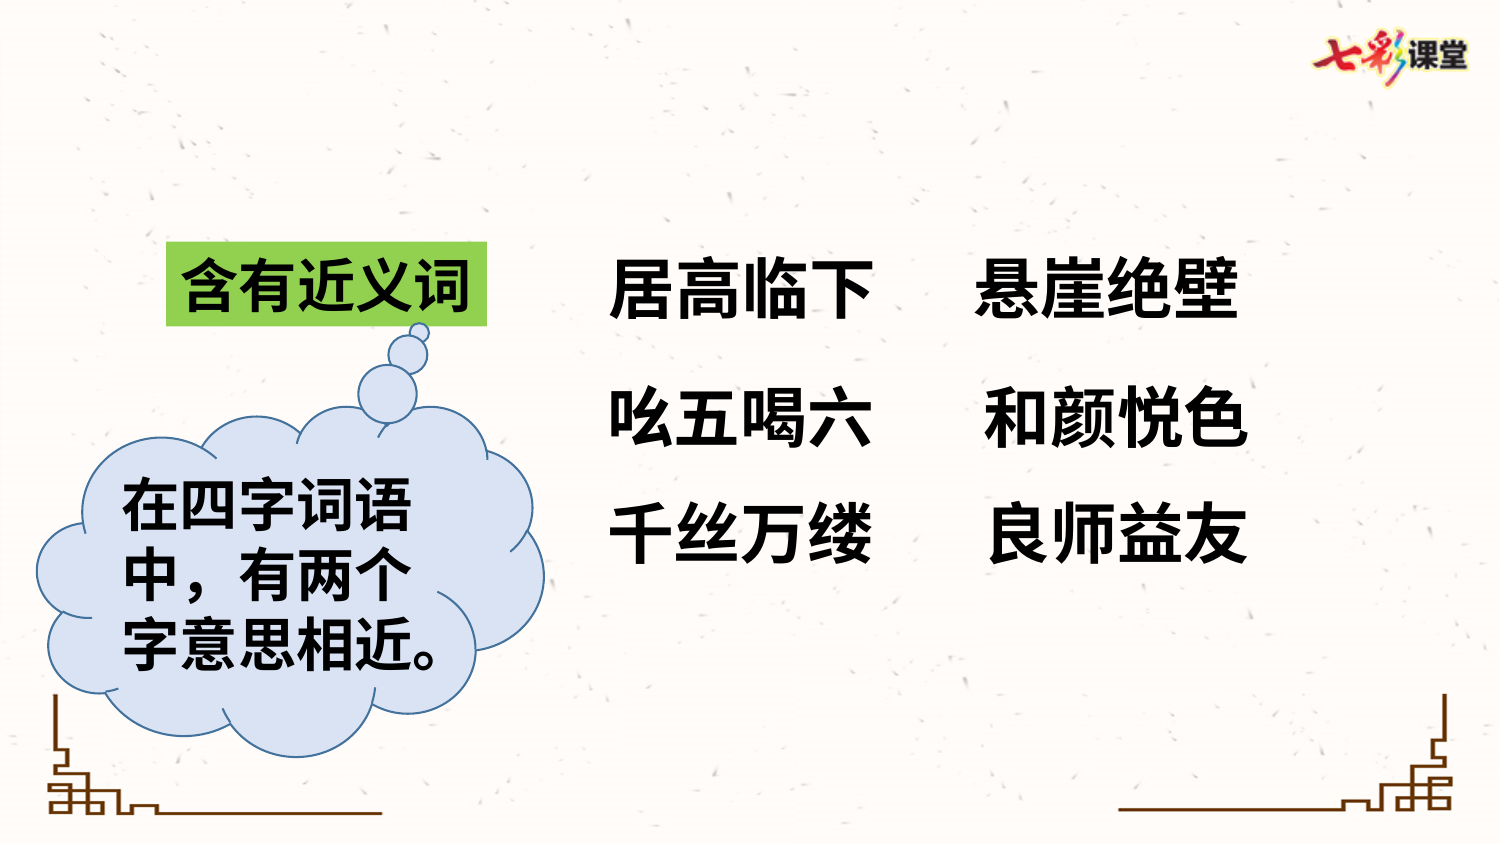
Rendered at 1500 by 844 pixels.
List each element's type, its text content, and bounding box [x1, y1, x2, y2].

picture [0, 0, 1500, 844]
text_box 居高临下 [594, 239, 891, 335]
text_box 含有近义词 [166, 241, 487, 327]
text_box 和颜悦色 [968, 367, 1285, 463]
text_box 在四字词语中，有两个字意思相近。 [35, 322, 545, 759]
text_box 良师益友 [968, 484, 1285, 580]
text_box 千丝万缕 [592, 484, 934, 580]
text_box 悬崖绝壁 [958, 239, 1256, 335]
text_box 吆五喝六 [592, 367, 957, 463]
